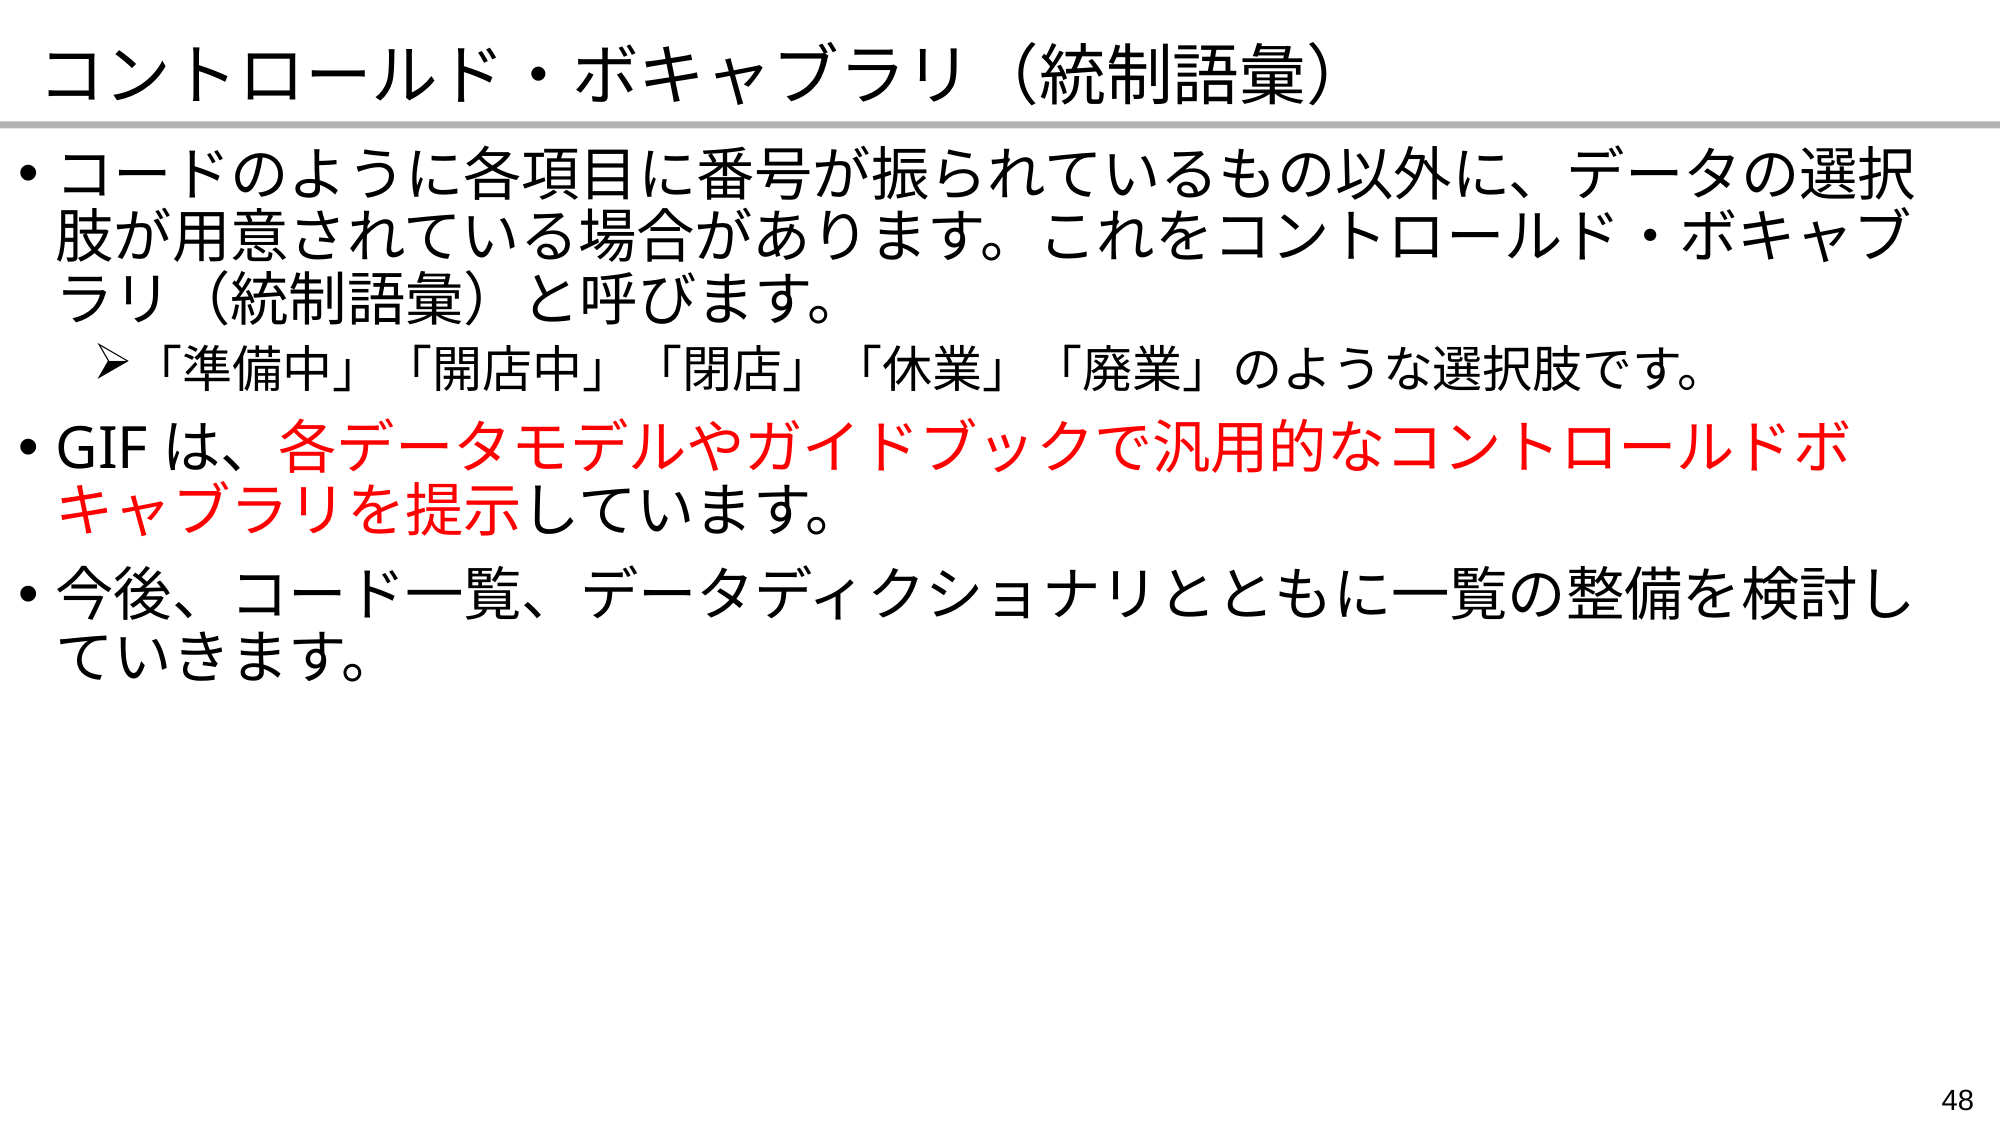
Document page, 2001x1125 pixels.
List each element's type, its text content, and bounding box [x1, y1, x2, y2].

slide_number 48 [1881, 1073, 1989, 1124]
text_box コントロールド・ボキャブラリ（統制語彙） [23, 34, 1910, 121]
text_box コードのように各項目に番号が振られているもの以外に、データの選択肢が用意されている場合があります。これをコントロールド・ボキャブラリ（統制語彙）と呼びます。 「準備中」「開店中」「閉店」「休業」「廃業」のような選択肢です。 GIFは、各データモデルやガイドブックで汎用的なコントロールドボキャブラリを提示しています。 今後、コード一覧、データディクショナリとともに一覧の整備を検討していきます。 [3, 137, 1981, 972]
